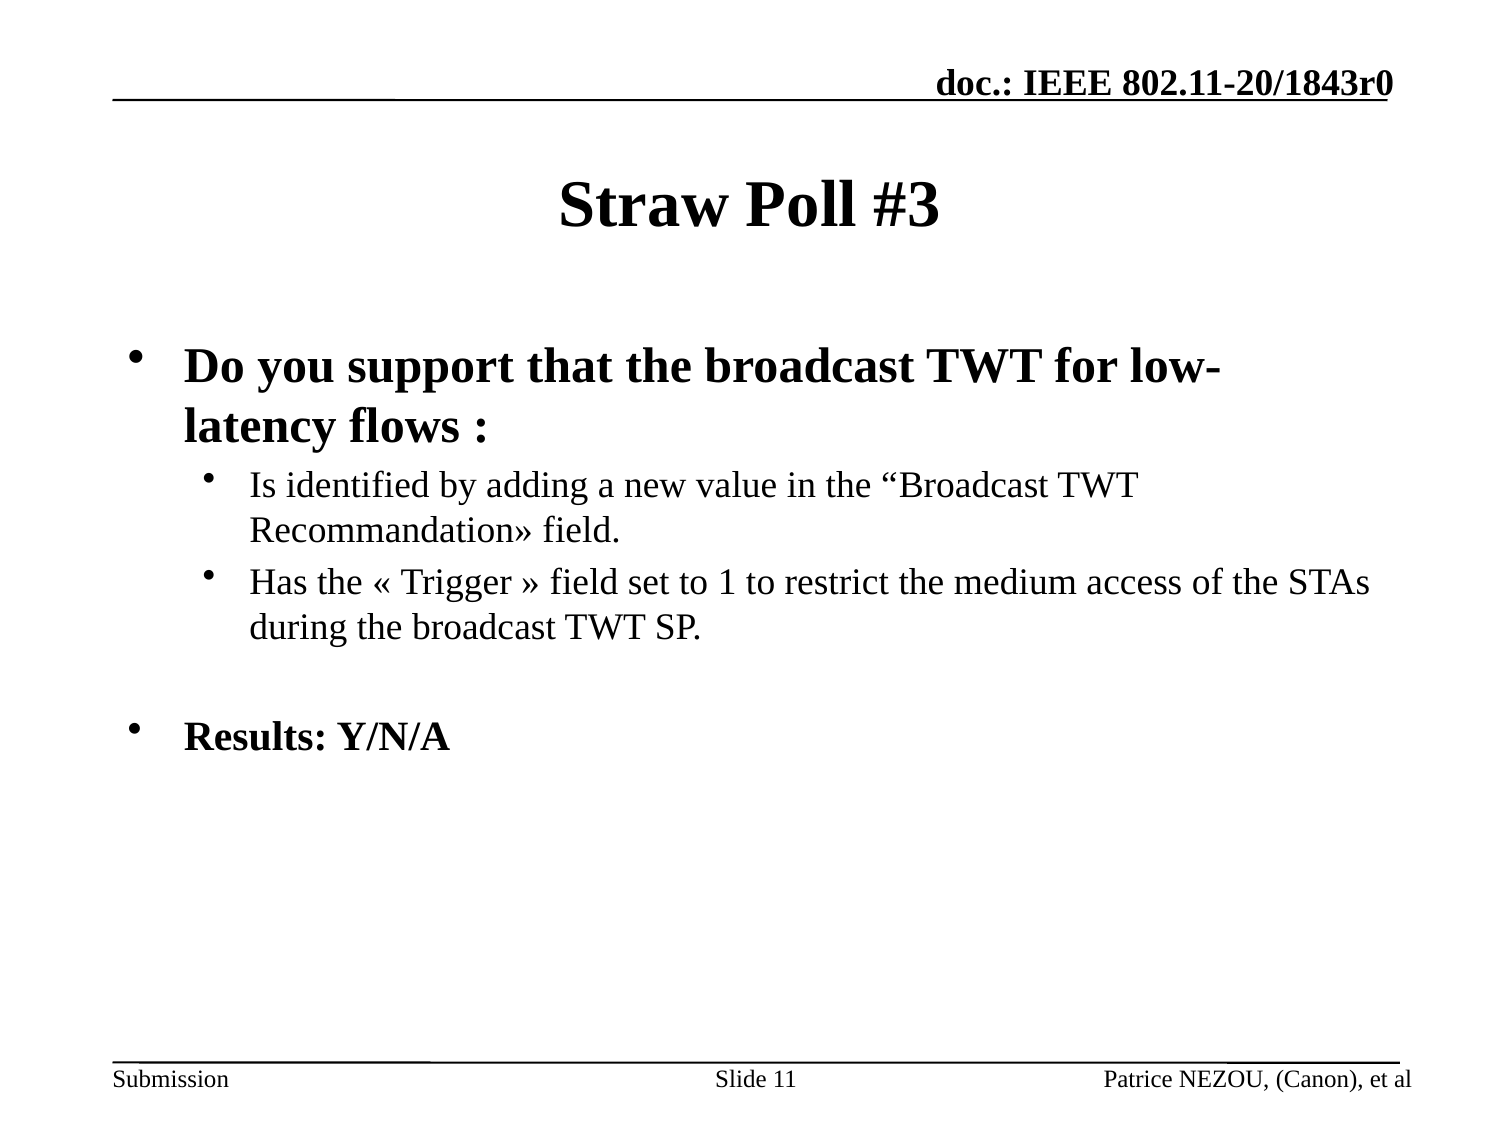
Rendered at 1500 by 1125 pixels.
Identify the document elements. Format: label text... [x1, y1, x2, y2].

footer Patrice NEZOU, (Canon), et al [977, 1061, 1413, 1101]
text_box Do you support that the broadcast TWT for low-latency flows : Is identified by adding a new value in the “Broadcast TWT Recommandation» field. Has the « Trigger » field set to 1 to restrict the medium access of the STAs during the broadcast TWT SP. Results: Y/N/A [112, 324, 1388, 663]
text_box Straw Poll #3 [112, 112, 1388, 288]
slide_number Slide 11 [712, 1061, 800, 1123]
